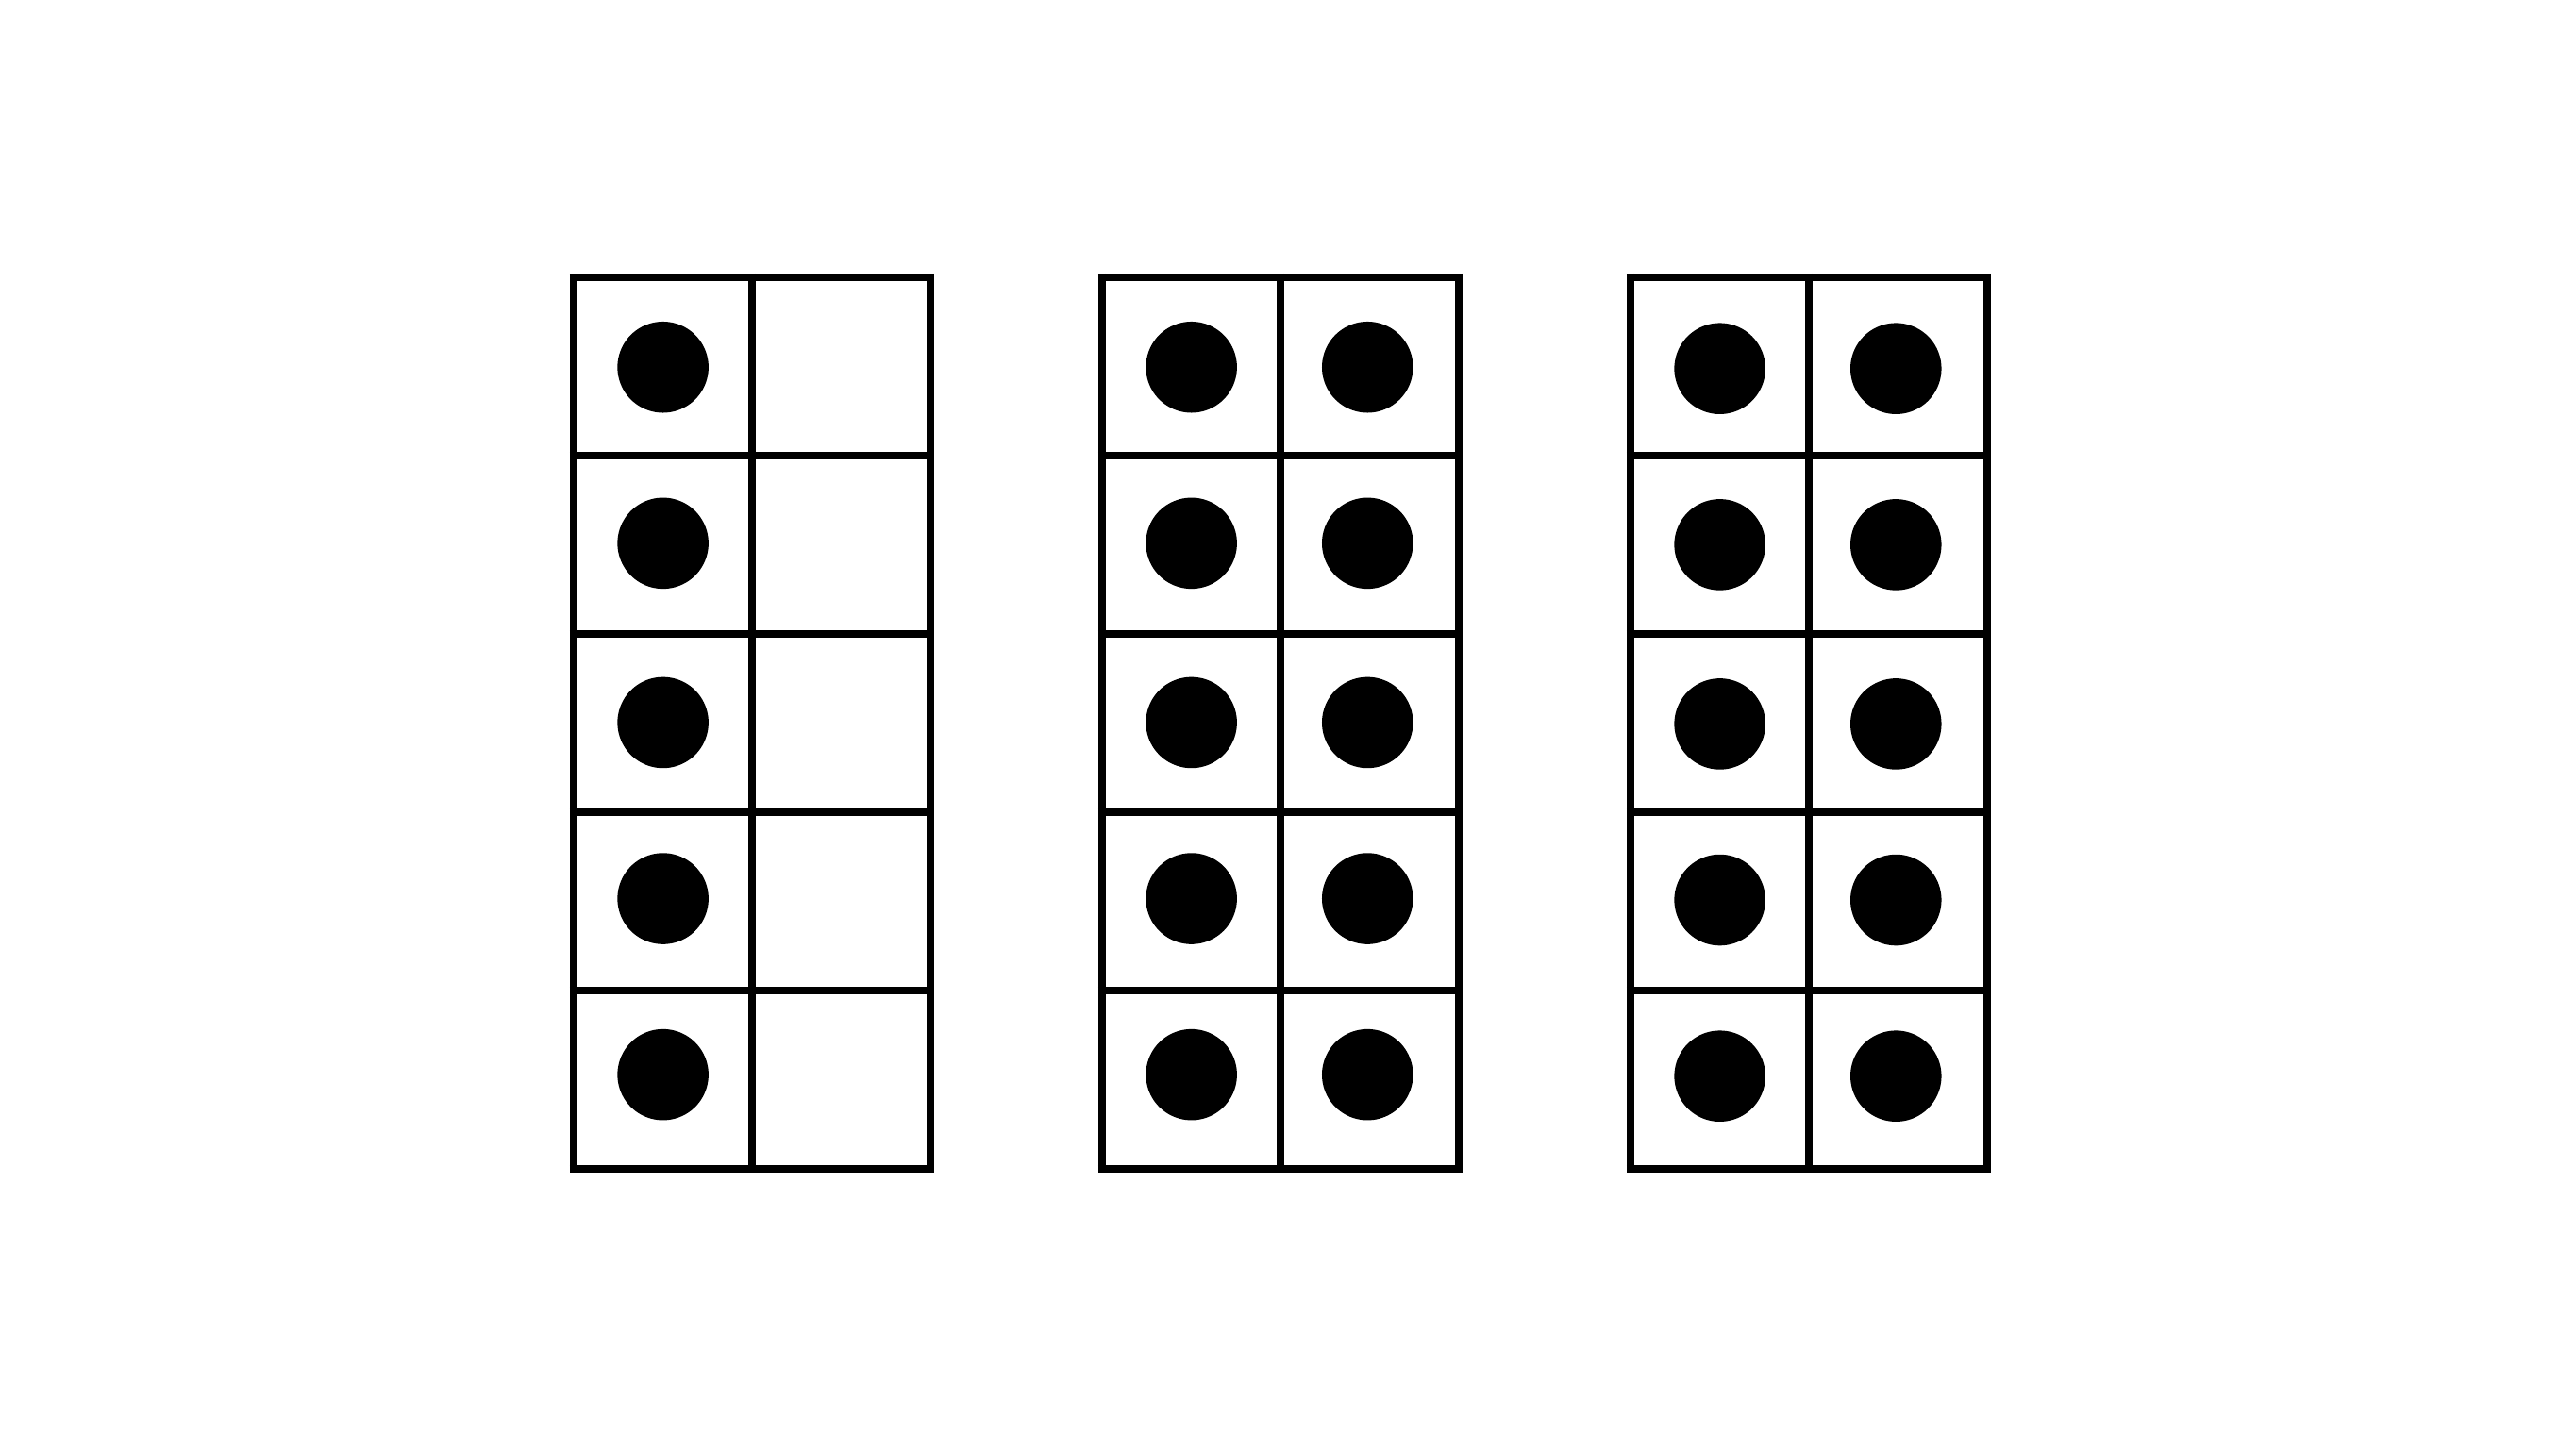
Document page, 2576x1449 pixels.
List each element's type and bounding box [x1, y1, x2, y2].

text_box [1675, 1031, 1765, 1121]
text_box [1675, 679, 1765, 769]
text_box [1851, 1031, 1941, 1121]
table_cell [1634, 459, 1805, 630]
text_box [1675, 500, 1765, 590]
table_cell [1813, 994, 1983, 1165]
table_header [1106, 281, 1277, 452]
text_box [618, 1029, 708, 1120]
table_cell [1284, 816, 1455, 987]
table_cell [1284, 994, 1455, 1165]
table_cell [1106, 816, 1277, 987]
text_box [618, 677, 708, 768]
text_box [618, 322, 708, 412]
table_cell [1634, 816, 1805, 987]
table_header [577, 281, 748, 452]
table_header [1813, 281, 1983, 452]
table_cell [577, 816, 748, 987]
text_box [1323, 677, 1413, 768]
text_box [1323, 854, 1413, 943]
table_cell [756, 994, 927, 1165]
text_box [1146, 498, 1236, 589]
text_box [1146, 677, 1236, 768]
table_cell [1284, 638, 1455, 808]
text_box [1675, 324, 1765, 413]
table_cell [756, 459, 927, 630]
table_header [756, 281, 927, 452]
text_box [1851, 324, 1941, 413]
text_box [1323, 1029, 1413, 1120]
text_box [1146, 1029, 1236, 1120]
text_box [1323, 498, 1413, 589]
table_cell [577, 994, 748, 1165]
table_cell [1106, 994, 1277, 1165]
text_box [1323, 322, 1413, 412]
table_cell [577, 638, 748, 808]
table_cell [756, 638, 927, 808]
table_cell [1106, 638, 1277, 808]
table_cell [1634, 638, 1805, 808]
text_box [1851, 500, 1941, 590]
text_box [1851, 855, 1941, 945]
table_header [1284, 281, 1455, 452]
table_cell [1813, 816, 1983, 987]
table_header [1634, 281, 1805, 452]
text_box [1851, 679, 1941, 769]
table_cell [1106, 459, 1277, 630]
table_cell [1634, 994, 1805, 1165]
table_cell [1813, 638, 1983, 808]
table_cell [577, 459, 748, 630]
table_cell [1813, 459, 1983, 630]
table_cell [1284, 459, 1455, 630]
table_cell [756, 816, 927, 987]
text_box [618, 854, 708, 943]
text_box [618, 498, 708, 589]
text_box [1146, 854, 1236, 943]
text_box [1675, 855, 1765, 945]
text_box [1146, 322, 1236, 412]
